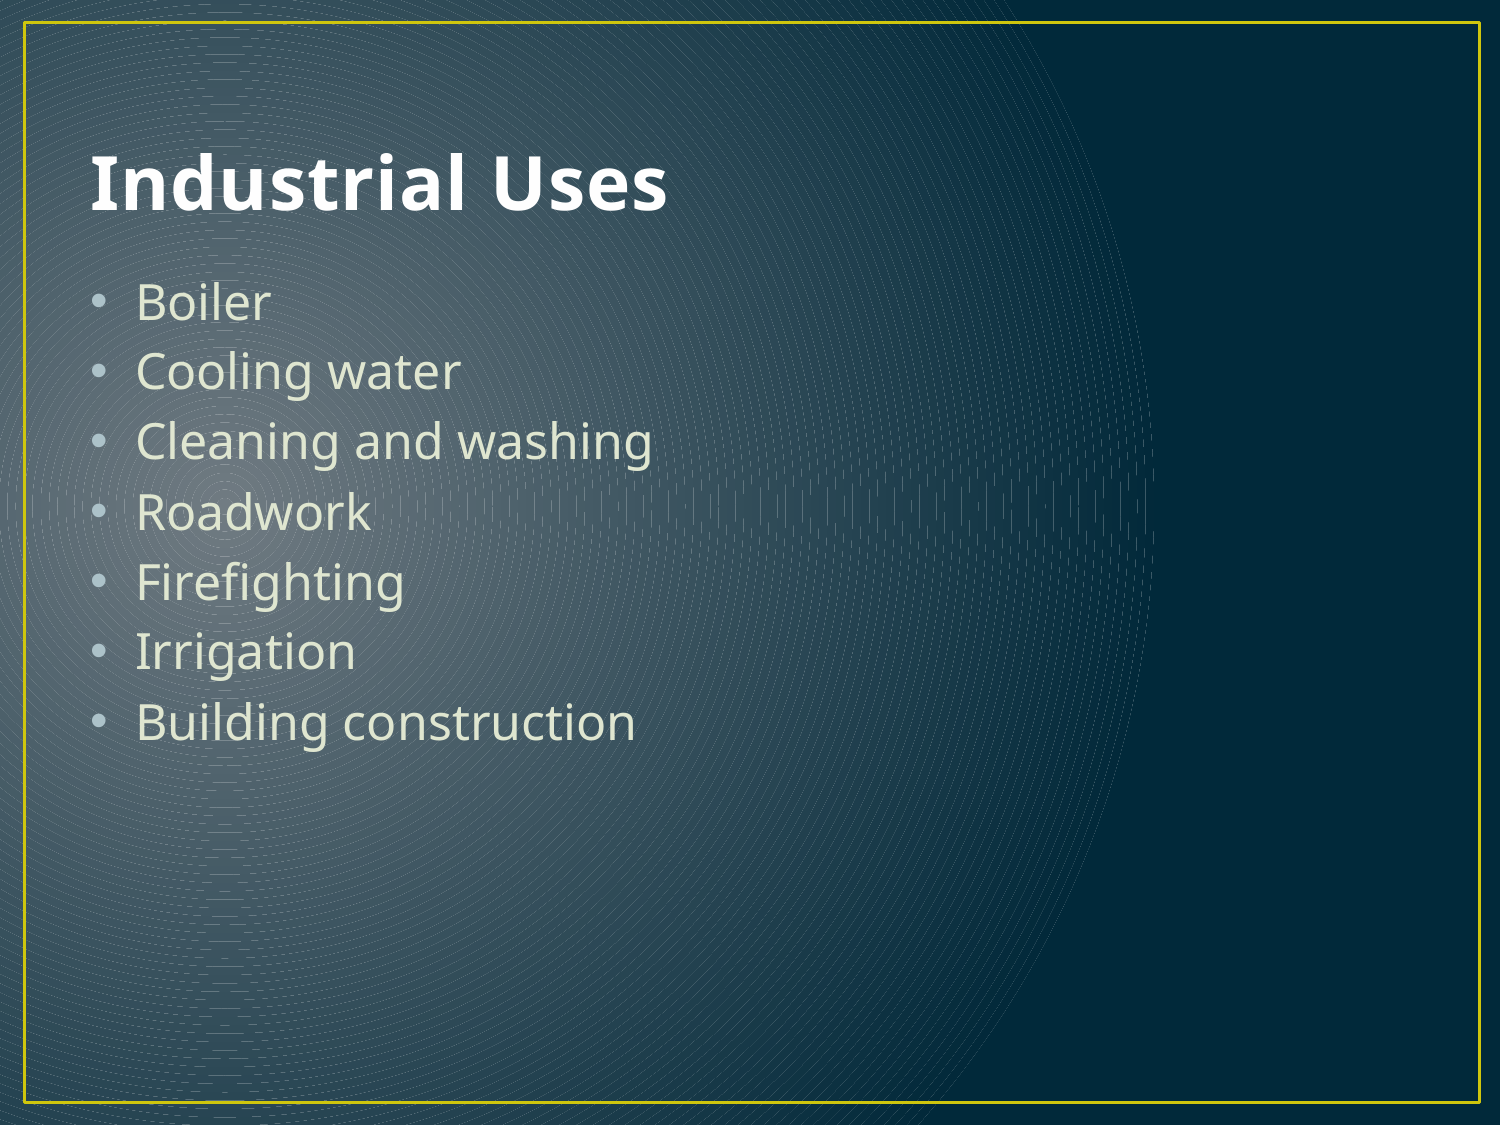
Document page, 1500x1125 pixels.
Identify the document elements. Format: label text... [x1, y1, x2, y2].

list Boiler Cooling water Cleaning and washing Roadwork Firefighting Irrigation Building construction [75, 262, 1425, 1005]
title Industrial Uses [75, 45, 1425, 233]
